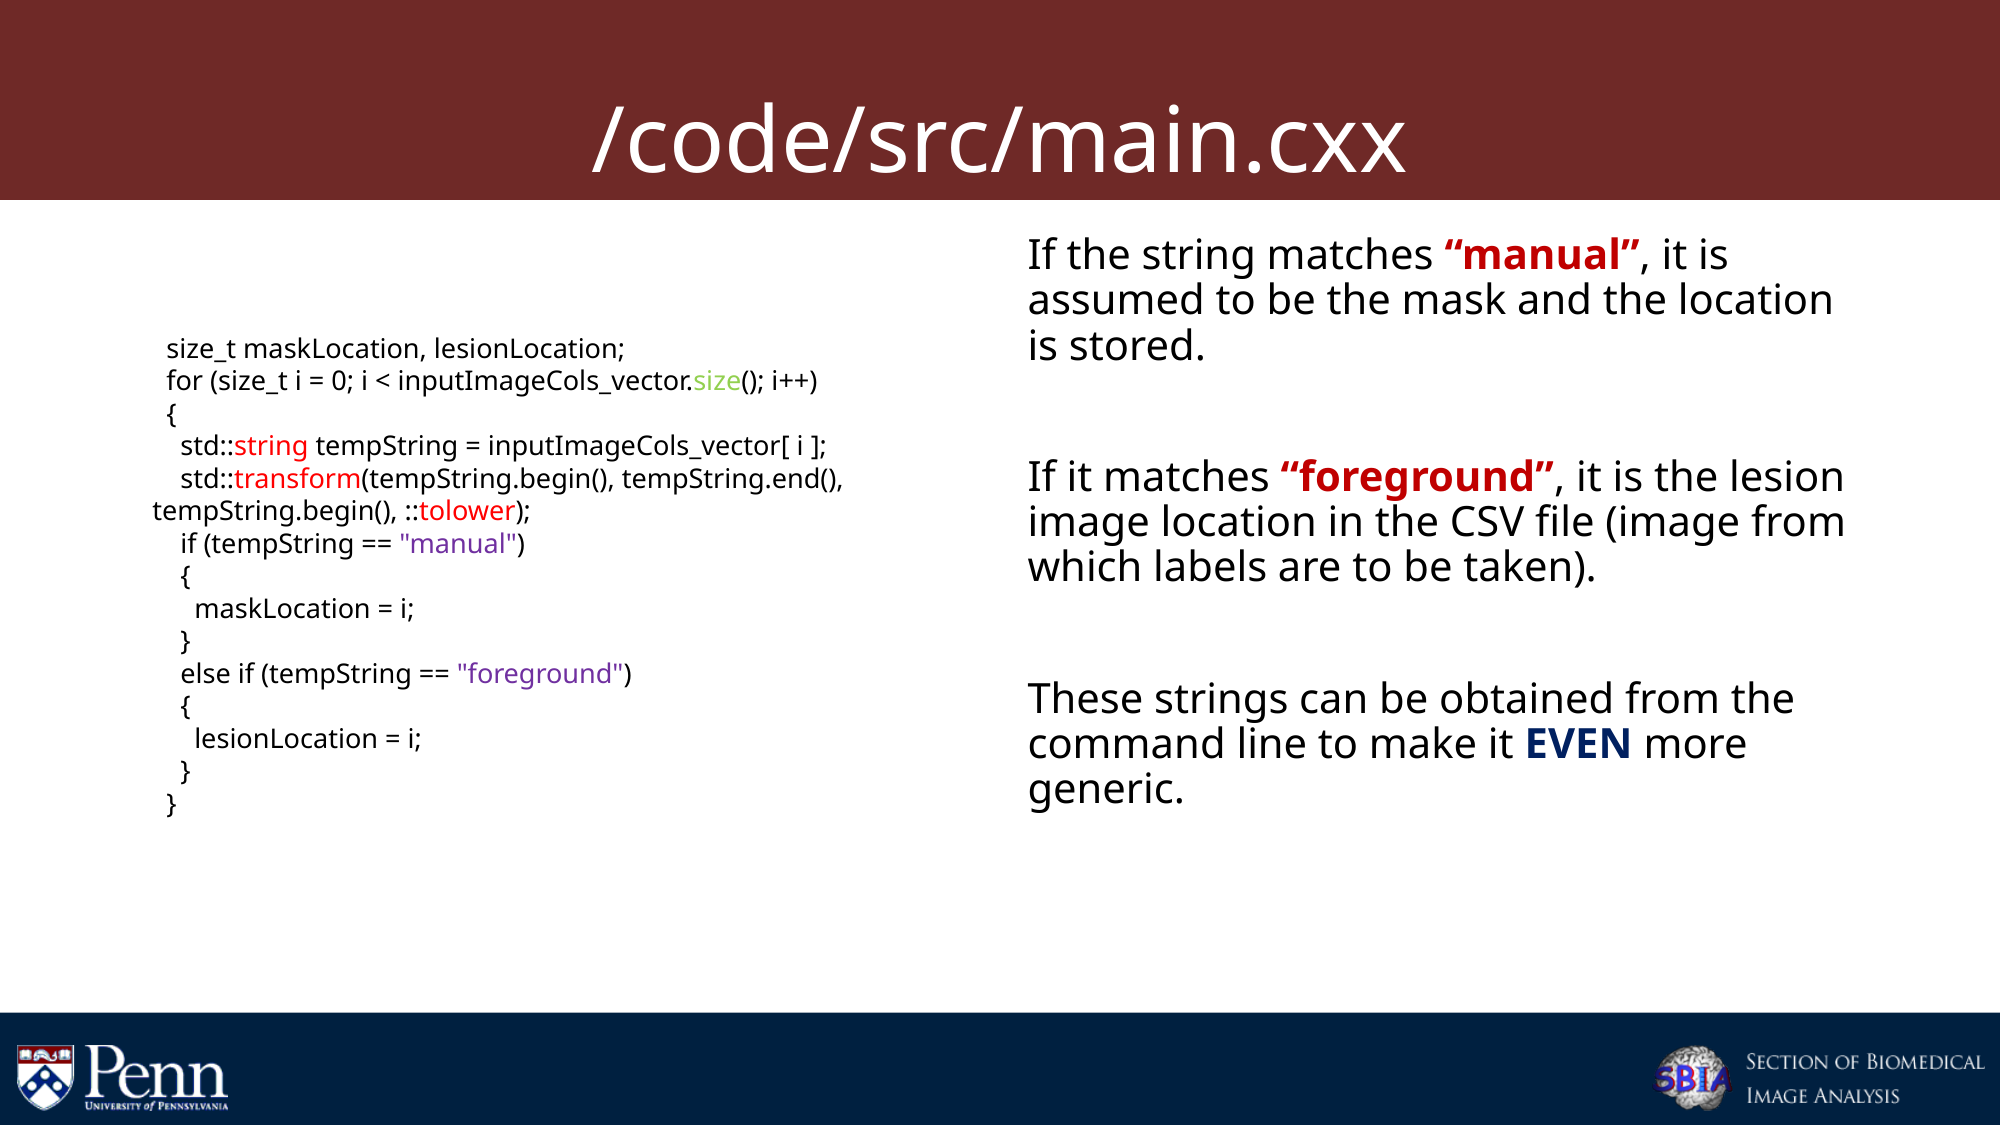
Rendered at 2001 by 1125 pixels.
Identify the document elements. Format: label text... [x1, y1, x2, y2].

picture [17, 1045, 228, 1111]
picture [1652, 1044, 1985, 1112]
title /code/src/main.cxx [137, 0, 1863, 200]
list If the string matches “manual”, it is assumed to be the mask and the location is stored. If it matches “foreground”, it is the lesion image location in the CSV file (image from which labels are to be taken). These strings can be obtained from the command line to make it EVEN more generic. [1012, 226, 1863, 987]
list std::vector< std::string > inputImageCols_vector = cbica::stringSplit( inputImageCols, ","); size_t maskLocation, lesionLocation; for (size_t i = 0; i < inputImageCols_vector.size(); i++) { std::string tempString = inputImageCols_vector[ i ]; std::transform(tempString.begin(), tempString.end(), tempString.begin(), ::tolower); if (tempString == "manual") { maskLocation = i; } else if (tempString == "foreground") { lesionLocation = i; } } [137, 226, 985, 987]
